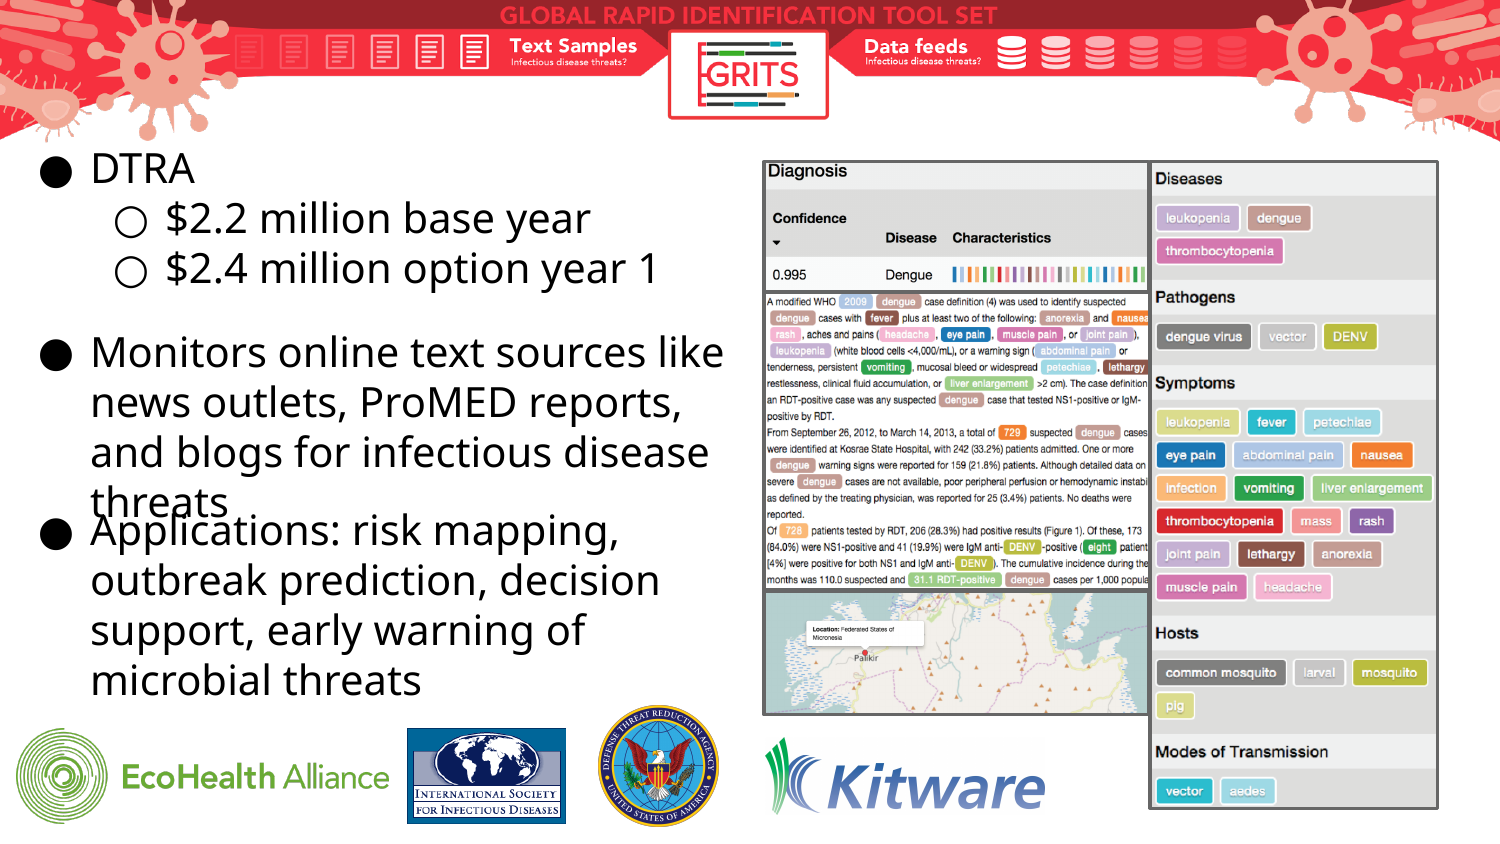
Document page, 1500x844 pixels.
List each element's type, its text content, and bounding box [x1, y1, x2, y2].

picture [0, 0, 1500, 153]
picture [765, 737, 1045, 815]
picture [597, 705, 720, 827]
picture [765, 592, 1147, 714]
text_box DTRA $2.2 million base year $2.4 million option year 1 [0, 159, 729, 295]
text_box Monitors online text sources like news outlets, ProMED reports, and blogs for infectious disease threats [0, 310, 760, 490]
picture [414, 733, 560, 817]
picture [765, 162, 1437, 807]
picture [765, 162, 1147, 291]
text_box Applications: risk mapping, outbreak prediction, decision support, early warning of microbial threats [0, 490, 766, 738]
picture [15, 728, 389, 824]
